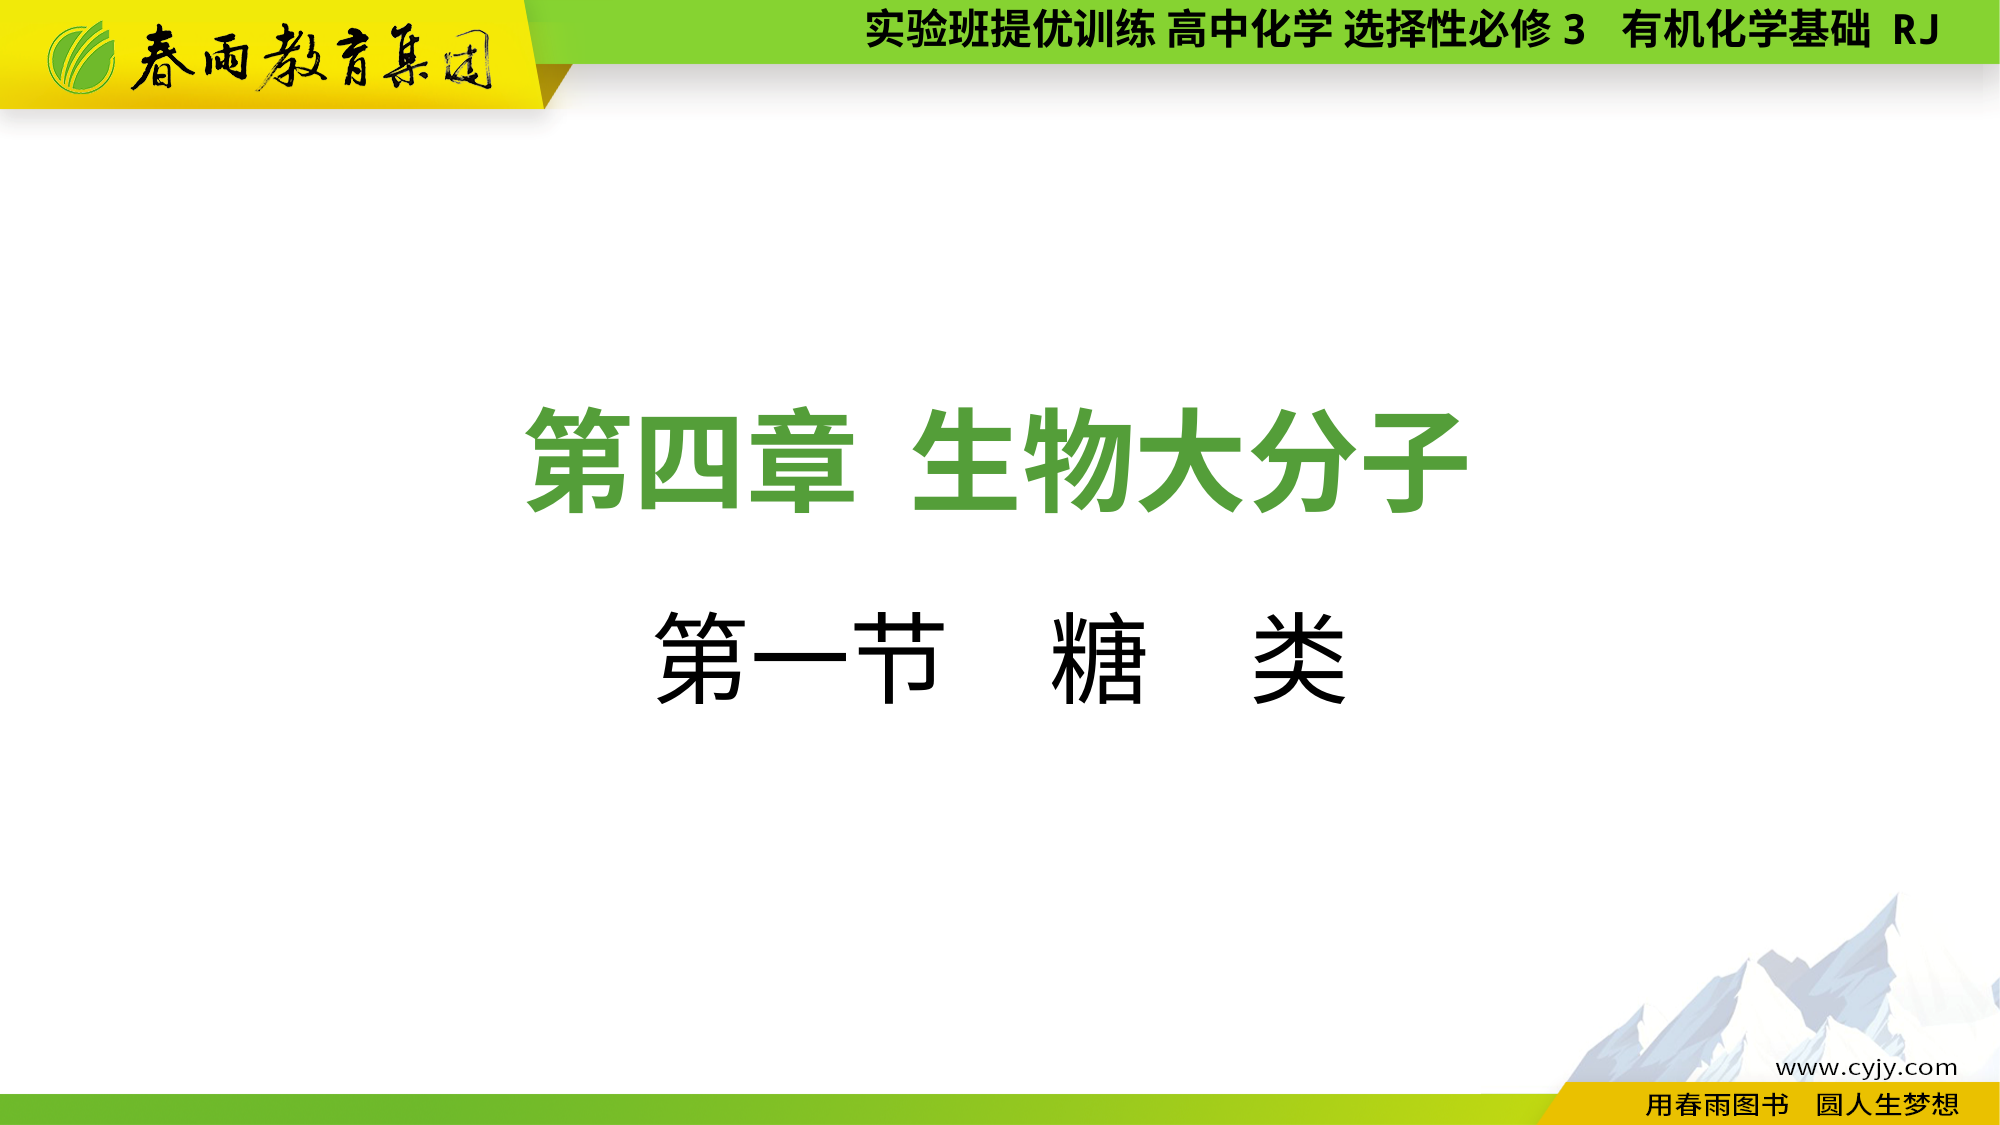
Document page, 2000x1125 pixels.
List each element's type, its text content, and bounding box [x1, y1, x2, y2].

text_box 第四章 生物大分子 [16, 316, 1978, 534]
text_box 第一节 糖 类 [54, 528, 1946, 724]
picture [0, 0, 2000, 1125]
